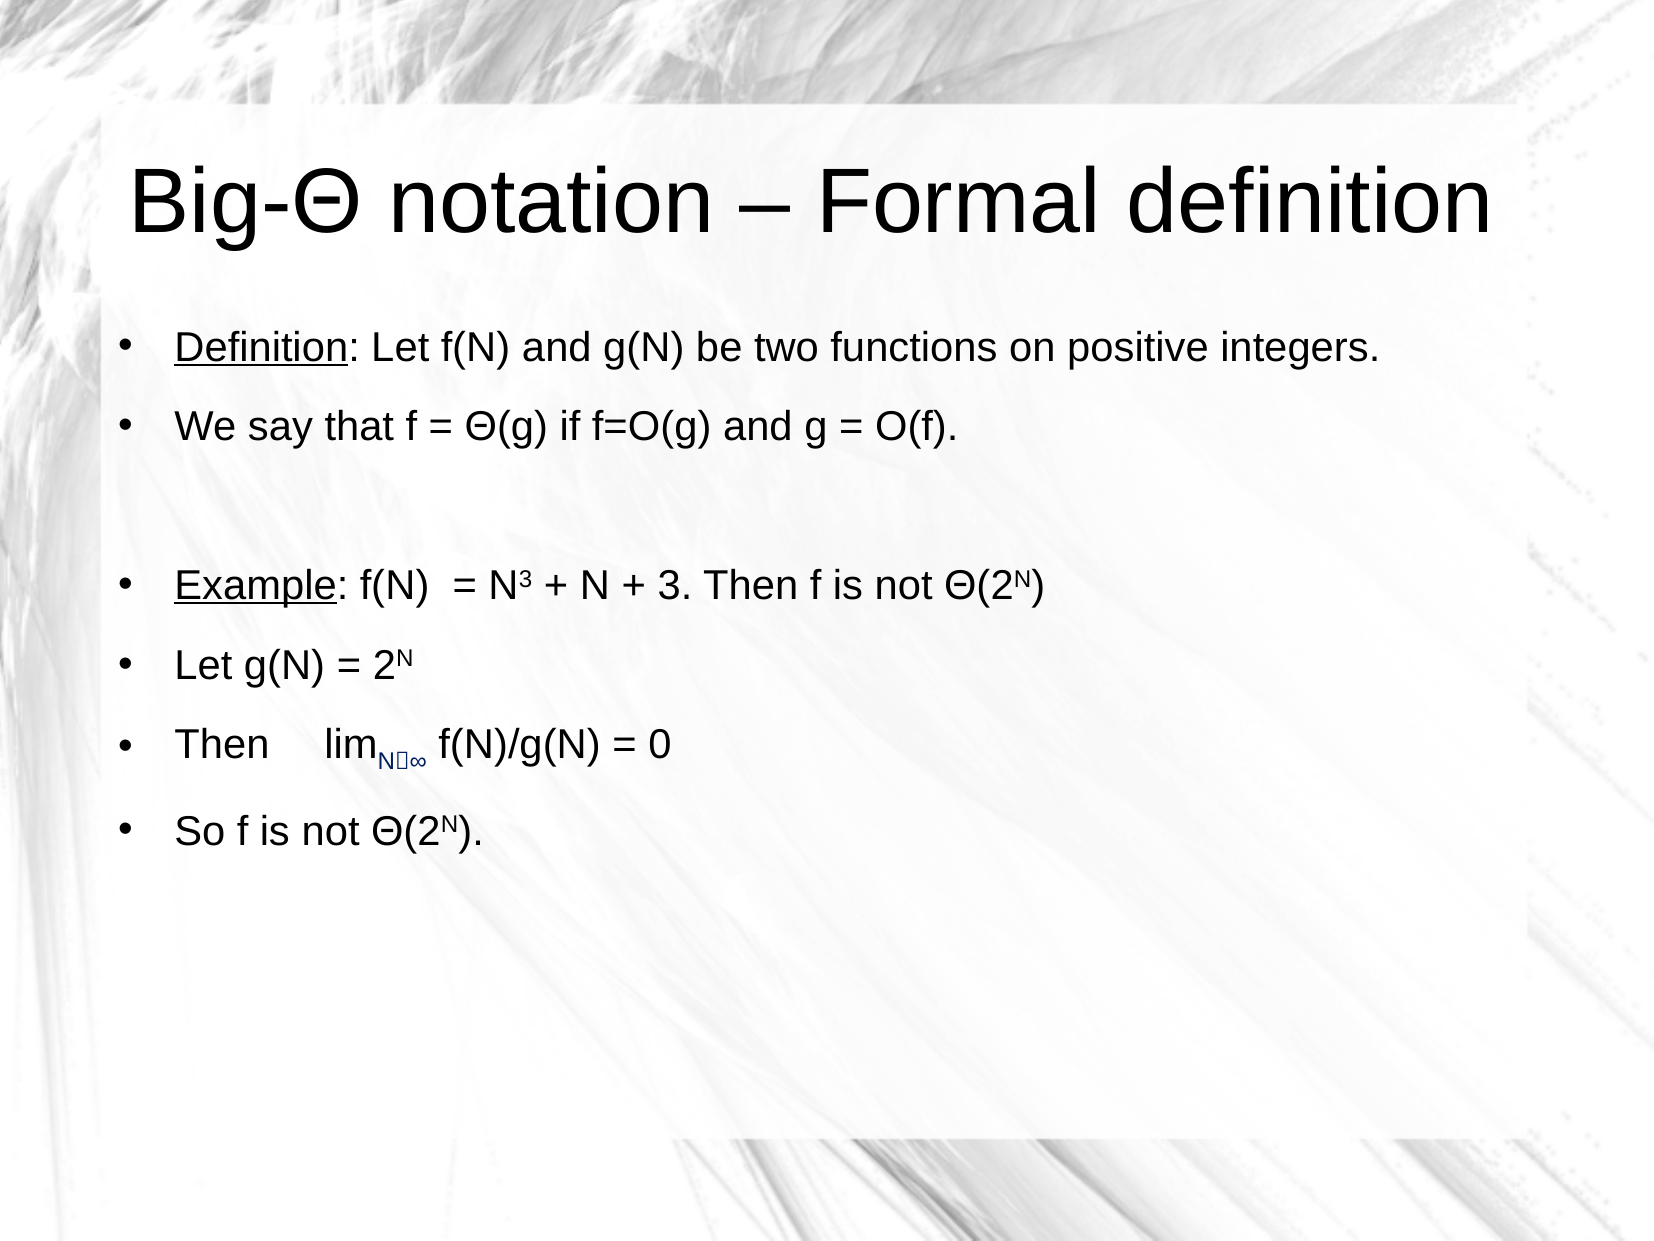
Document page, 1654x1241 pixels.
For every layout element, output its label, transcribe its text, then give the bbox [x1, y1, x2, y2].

picture [0, 0, 1654, 1241]
title Big-Θ notation – Formal definition [118, 112, 1506, 281]
list Definition: Let f(N) and g(N) be two functions on positive integers. We say that f = Θ(g) if f=O(g) and g = O(f). Example: f(N) = N3 + N + 3. Then f is not Θ(2N) Let g(N) = 2N Then limN∞ f(N)/g(N) = 0 So f is not Θ(2N). [118, 319, 1571, 1102]
